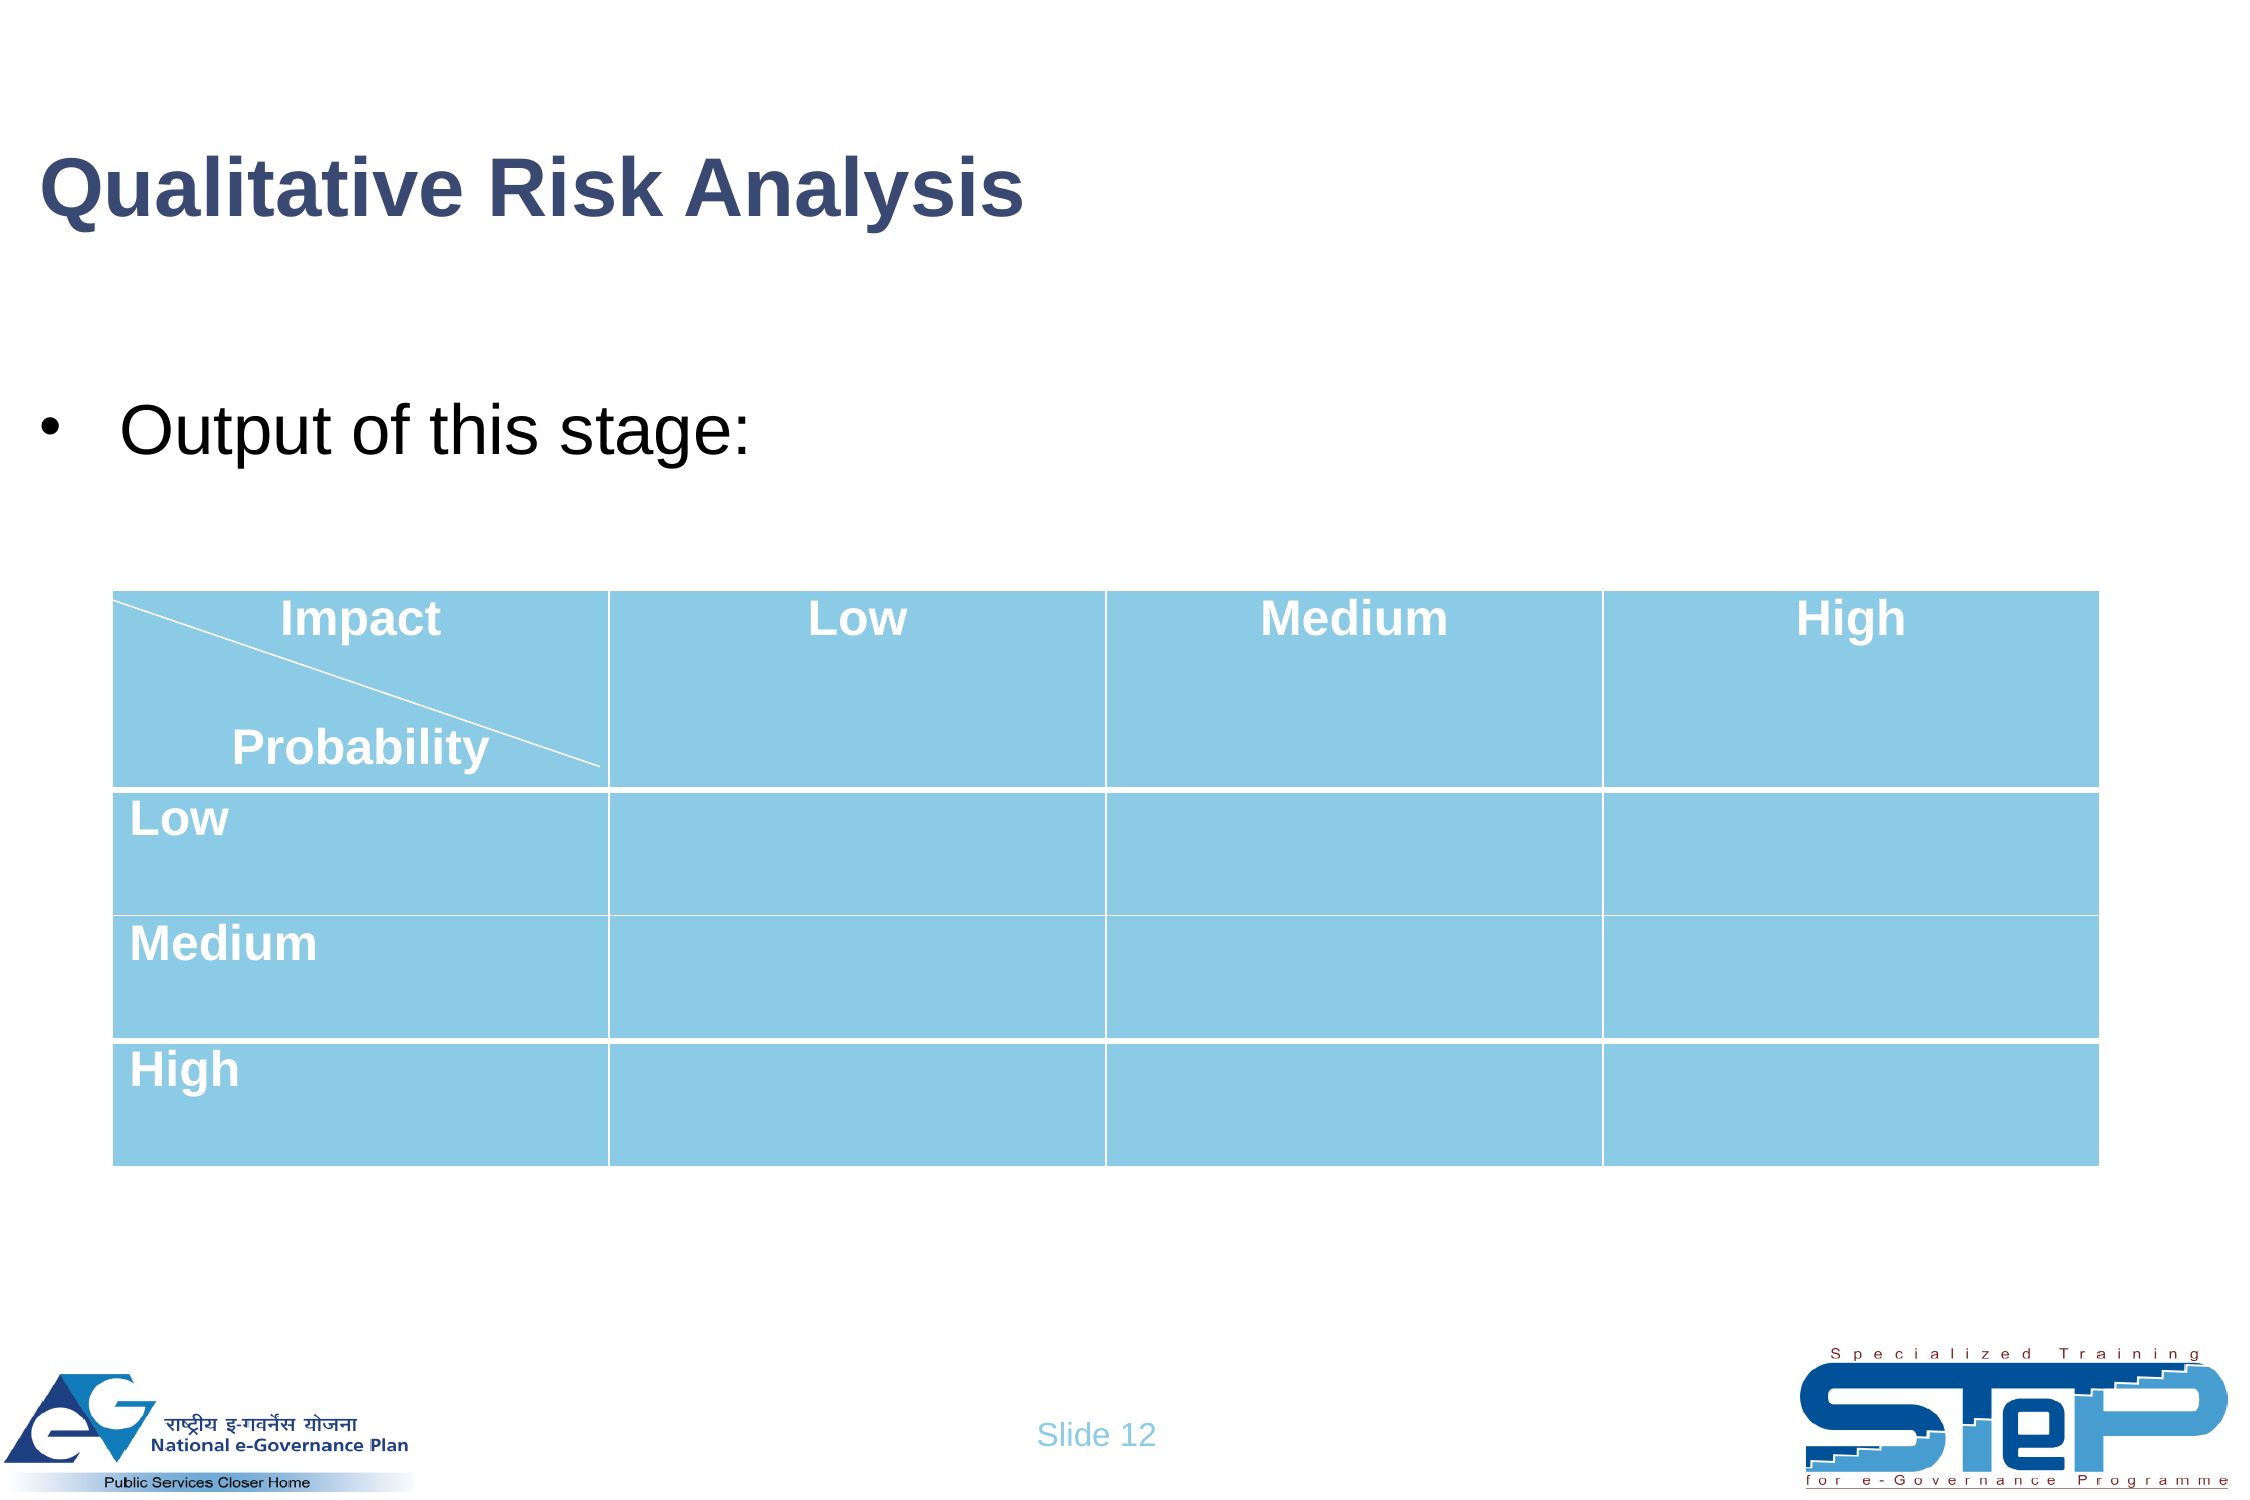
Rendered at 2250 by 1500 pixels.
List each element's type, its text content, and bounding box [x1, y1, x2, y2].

table_header Impact Probability [113, 591, 608, 787]
title Qualitative Risk Analysis [39, 132, 2207, 299]
table_cell [1604, 916, 2099, 1038]
table_cell High [113, 1044, 608, 1166]
table_cell Low [113, 793, 608, 915]
table_cell [1604, 793, 2099, 915]
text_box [112, 599, 601, 767]
picture [3, 1374, 413, 1492]
table_header Medium [1107, 591, 1602, 787]
table_header High [1604, 591, 2099, 787]
table_cell Medium [113, 916, 608, 1038]
table_cell [1107, 793, 1602, 915]
table_cell [1107, 916, 1602, 1038]
table_cell [1107, 1044, 1602, 1166]
table_cell [610, 1044, 1105, 1166]
picture [1800, 1348, 2228, 1489]
table_cell [610, 916, 1105, 1038]
table_header Low [610, 591, 1105, 787]
list Output of this stage: [39, 383, 2211, 1332]
table_cell [1604, 1044, 2099, 1166]
table_cell [610, 793, 1105, 915]
